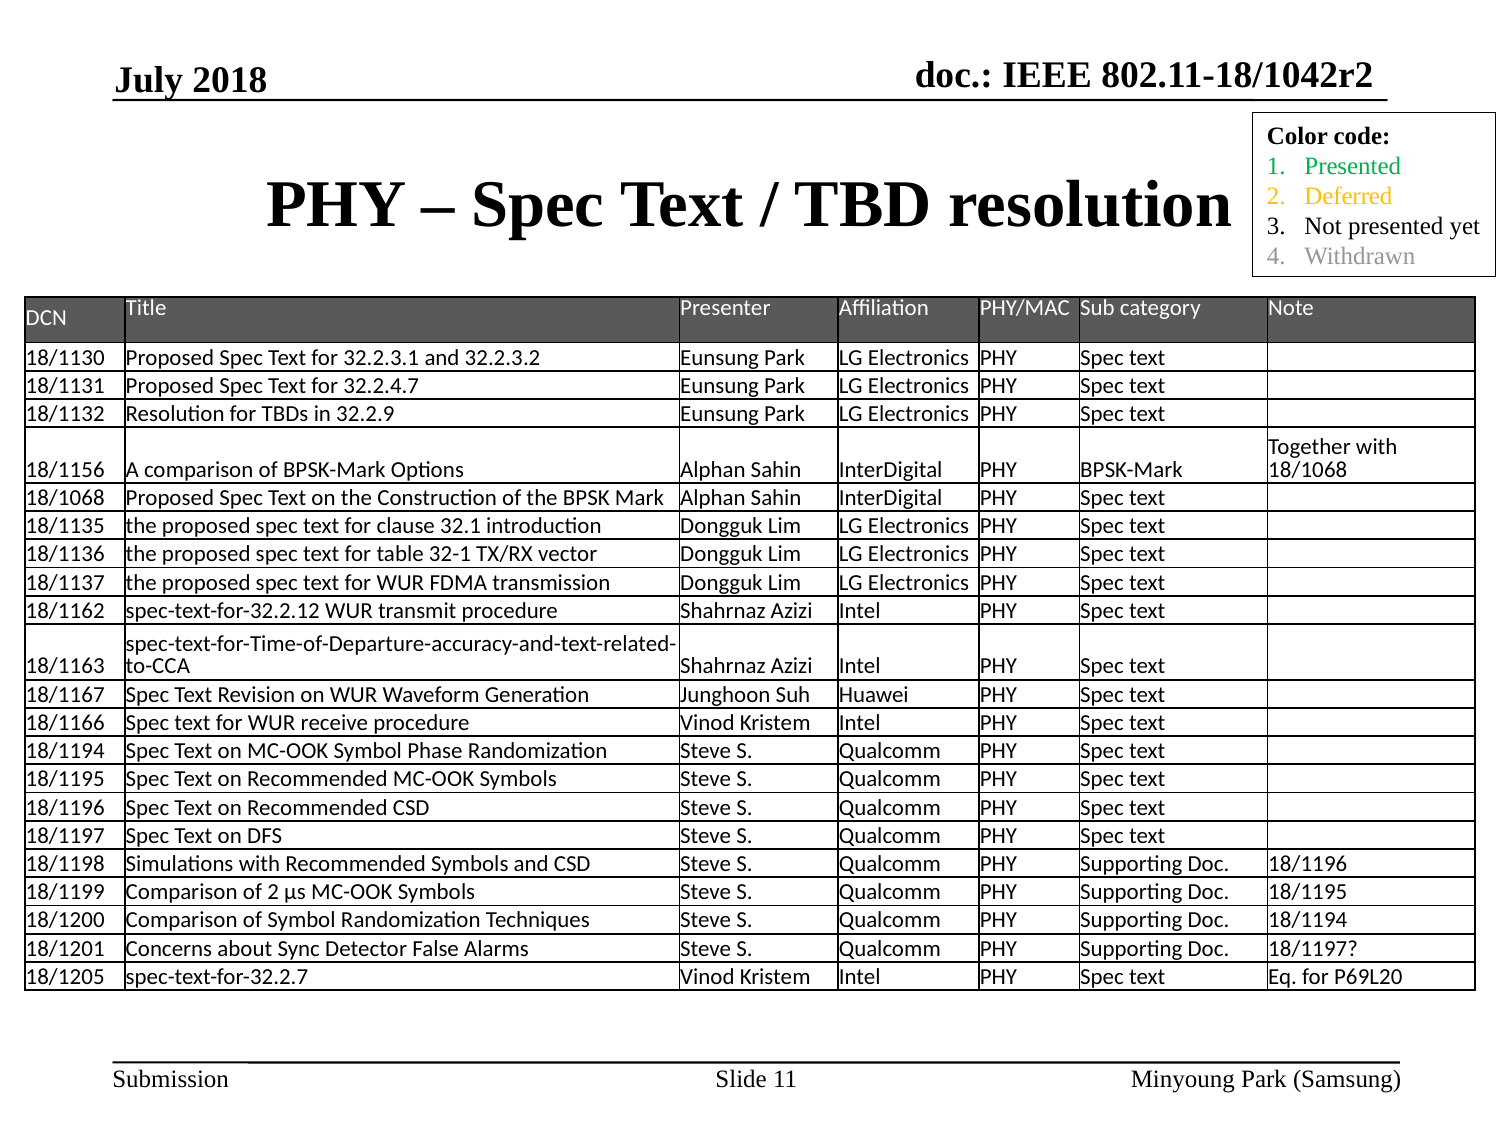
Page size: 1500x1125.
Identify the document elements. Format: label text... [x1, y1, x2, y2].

table_cell spec-text-for-Time-of-Departure-accuracy-and-text-related-to-CCA [126, 625, 679, 679]
table_cell spec-text-for-32.2.7 [126, 963, 679, 989]
table_cell Supporting Doc. [1080, 906, 1267, 933]
table_header Sub category [1080, 298, 1267, 342]
table_cell Steve S. [680, 822, 837, 848]
table_cell [1268, 568, 1474, 595]
table_cell Dongguk Lim [680, 540, 837, 567]
table_cell Spec text for WUR receive procedure [126, 709, 679, 735]
table_cell Qualcomm [839, 822, 978, 848]
table_cell Intel [839, 963, 978, 989]
table_cell [1268, 540, 1474, 567]
table_cell PHY [980, 625, 1079, 679]
table_cell Spec Text on Recommended CSD [126, 793, 679, 820]
table_header DCN [26, 298, 124, 342]
table_cell 18/1132 [26, 400, 124, 426]
table_cell [1268, 737, 1474, 763]
table_cell the proposed spec text for WUR FDMA transmission [126, 568, 679, 595]
table_cell Qualcomm [839, 906, 978, 933]
table_cell PHY [980, 343, 1079, 370]
table_cell Steve S. [680, 878, 837, 905]
table_cell PHY [980, 709, 1079, 735]
table_cell [1268, 765, 1474, 792]
table_cell [1268, 512, 1474, 538]
table_cell LG Electronics [839, 343, 978, 370]
table_cell Qualcomm [839, 935, 978, 961]
table_cell 18/1162 [26, 597, 124, 623]
table_cell Eunsung Park [680, 372, 837, 398]
table_cell Steve S. [680, 906, 837, 933]
table_cell Spec text [1080, 540, 1267, 567]
table_cell 18/1201 [26, 935, 124, 961]
table_cell Intel [839, 597, 978, 623]
table_cell Junghoon Suh [680, 681, 837, 707]
table_cell PHY [980, 793, 1079, 820]
table_cell [1268, 343, 1474, 370]
table_cell Vinod Kristem [680, 709, 837, 735]
table_cell Spec text [1080, 765, 1267, 792]
table_cell PHY [980, 372, 1079, 398]
table_cell 18/1197 [26, 822, 124, 848]
table_cell Proposed Spec Text for 32.2.4.7 [126, 372, 679, 398]
table_cell Spec Text on DFS [126, 822, 679, 848]
table_cell Spec text [1080, 737, 1267, 763]
table_cell Alphan Sahin [680, 428, 837, 482]
table_cell [1268, 372, 1474, 398]
table_cell Eunsung Park [680, 343, 837, 370]
title PHY – Spec Text / TBD resolution [112, 112, 1388, 288]
table_cell Spec text [1080, 822, 1267, 848]
table_cell PHY [980, 765, 1079, 792]
table_cell Spec text [1080, 793, 1267, 820]
table_cell Shahrnaz Azizi [680, 625, 837, 679]
table_cell 18/1196 [26, 793, 124, 820]
table_cell A comparison of BPSK-Mark Options [126, 428, 679, 482]
table_cell Spec text [1080, 709, 1267, 735]
table_cell PHY [980, 512, 1079, 538]
table_header Presenter [680, 298, 837, 342]
table_cell Vinod Kristem [680, 963, 837, 989]
table_cell PHY [980, 878, 1079, 905]
table_cell InterDigital [839, 484, 978, 510]
table_cell Steve S. [680, 850, 837, 876]
table_cell 18/1131 [26, 372, 124, 398]
table_cell Eq. for P69L20 [1268, 963, 1474, 989]
table_cell 18/1163 [26, 625, 124, 679]
table_cell Intel [839, 709, 978, 735]
table_cell LG Electronics [839, 372, 978, 398]
table_cell spec-text-for-32.2.12 WUR transmit procedure [126, 597, 679, 623]
table_cell PHY [980, 484, 1079, 510]
text_box Color code: Presented Deferred Not presented yet Withdrawn [1252, 112, 1496, 277]
table_cell Proposed Spec Text for 32.2.3.1 and 32.2.3.2 [126, 343, 679, 370]
table_cell Together with 18/1068 [1268, 428, 1474, 482]
table_cell Qualcomm [839, 850, 978, 876]
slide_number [114, 54, 335, 101]
table_cell Supporting Doc. [1080, 878, 1267, 905]
table_cell Spec Text on Recommended MC-OOK Symbols [126, 765, 679, 792]
table_cell LG Electronics [839, 512, 978, 538]
table_cell [1268, 822, 1474, 848]
table_cell 18/1137 [26, 568, 124, 595]
table_cell Supporting Doc. [1080, 850, 1267, 876]
table_cell Intel [839, 625, 978, 679]
table_cell PHY [980, 850, 1079, 876]
table_cell Qualcomm [839, 737, 978, 763]
table_cell 18/1166 [26, 709, 124, 735]
table_cell Concerns about Sync Detector False Alarms [126, 935, 679, 961]
table_cell Eunsung Park [680, 400, 837, 426]
table_cell 18/1195 [26, 765, 124, 792]
table_cell 18/1156 [26, 428, 124, 482]
table_cell Spec text [1080, 484, 1267, 510]
table_cell the proposed spec text for table 32-1 TX/RX vector [126, 540, 679, 567]
table_cell Proposed Spec Text on the Construction of the BPSK Mark [126, 484, 679, 510]
table_cell Qualcomm [839, 793, 978, 820]
table_cell Qualcomm [839, 878, 978, 905]
table_cell Comparison of 2 µs MC-OOK Symbols [126, 878, 679, 905]
table_cell 18/1200 [26, 906, 124, 933]
table_header Title [126, 298, 679, 342]
table_cell PHY [980, 963, 1079, 989]
table_cell [1268, 625, 1474, 679]
table_cell PHY [980, 400, 1079, 426]
table_cell 18/1136 [26, 540, 124, 567]
table_cell Spec text [1080, 963, 1267, 989]
table_cell Spec text [1080, 512, 1267, 538]
table_cell 18/1197? [1268, 935, 1474, 961]
table_cell 18/1196 [1268, 850, 1474, 876]
table_cell Spec text [1080, 625, 1267, 679]
table_cell [1268, 597, 1474, 623]
footer Minyoung Park (Samsung) [949, 1061, 1402, 1093]
table_cell [1268, 484, 1474, 510]
table_cell InterDigital [839, 428, 978, 482]
slide_number Slide 11 [712, 1061, 800, 1093]
table_cell PHY [980, 597, 1079, 623]
table_cell Spec text [1080, 597, 1267, 623]
table_cell Spec Text on MC-OOK Symbol Phase Randomization [126, 737, 679, 763]
table_cell Dongguk Lim [680, 512, 837, 538]
table_cell the proposed spec text for clause 32.1 introduction [126, 512, 679, 538]
table_cell [1268, 681, 1474, 707]
table_cell LG Electronics [839, 540, 978, 567]
table_cell PHY [980, 737, 1079, 763]
table_cell Steve S. [680, 765, 837, 792]
table_cell Spec text [1080, 343, 1267, 370]
table_cell Spec text [1080, 681, 1267, 707]
table_cell Qualcomm [839, 765, 978, 792]
table_cell Spec text [1080, 372, 1267, 398]
table_cell Steve S. [680, 935, 837, 961]
table_cell BPSK-Mark [1080, 428, 1267, 482]
table_cell PHY [980, 822, 1079, 848]
table_cell LG Electronics [839, 568, 978, 595]
table_header Note [1268, 298, 1474, 342]
table_cell [1268, 400, 1474, 426]
table_cell 18/1199 [26, 878, 124, 905]
table_cell Steve S. [680, 793, 837, 820]
table_cell [1268, 793, 1474, 820]
table_cell Resolution for TBDs in 32.2.9 [126, 400, 679, 426]
table_cell Alphan Sahin [680, 484, 837, 510]
table_cell Supporting Doc. [1080, 935, 1267, 961]
table_cell LG Electronics [839, 400, 978, 426]
table_cell PHY [980, 681, 1079, 707]
table_header Affiliation [839, 298, 978, 342]
table_cell [1268, 709, 1474, 735]
table_cell Steve S. [680, 737, 837, 763]
table_cell Dongguk Lim [680, 568, 837, 595]
table_cell PHY [980, 906, 1079, 933]
table_cell PHY [980, 540, 1079, 567]
table_cell Shahrnaz Azizi [680, 597, 837, 623]
table_cell PHY [980, 428, 1079, 482]
table_cell 18/1194 [26, 737, 124, 763]
table_cell Spec text [1080, 400, 1267, 426]
table_cell Simulations with Recommended Symbols and CSD [126, 850, 679, 876]
table_cell 18/1194 [1268, 906, 1474, 933]
table_cell 18/1130 [26, 343, 124, 370]
table_cell 18/1068 [26, 484, 124, 510]
table_cell Huawei [839, 681, 978, 707]
table_cell PHY [980, 935, 1079, 961]
table_cell 18/1167 [26, 681, 124, 707]
table_cell Comparison of Symbol Randomization Techniques [126, 906, 679, 933]
table_cell 18/1195 [1268, 878, 1474, 905]
table_header PHY/MAC [980, 298, 1079, 342]
table_cell Spec text [1080, 568, 1267, 595]
table_cell 18/1135 [26, 512, 124, 538]
table_cell Spec Text Revision on WUR Waveform Generation [126, 681, 679, 707]
table_cell PHY [980, 568, 1079, 595]
table_cell 18/1205 [26, 963, 124, 989]
table_cell 18/1198 [26, 850, 124, 876]
